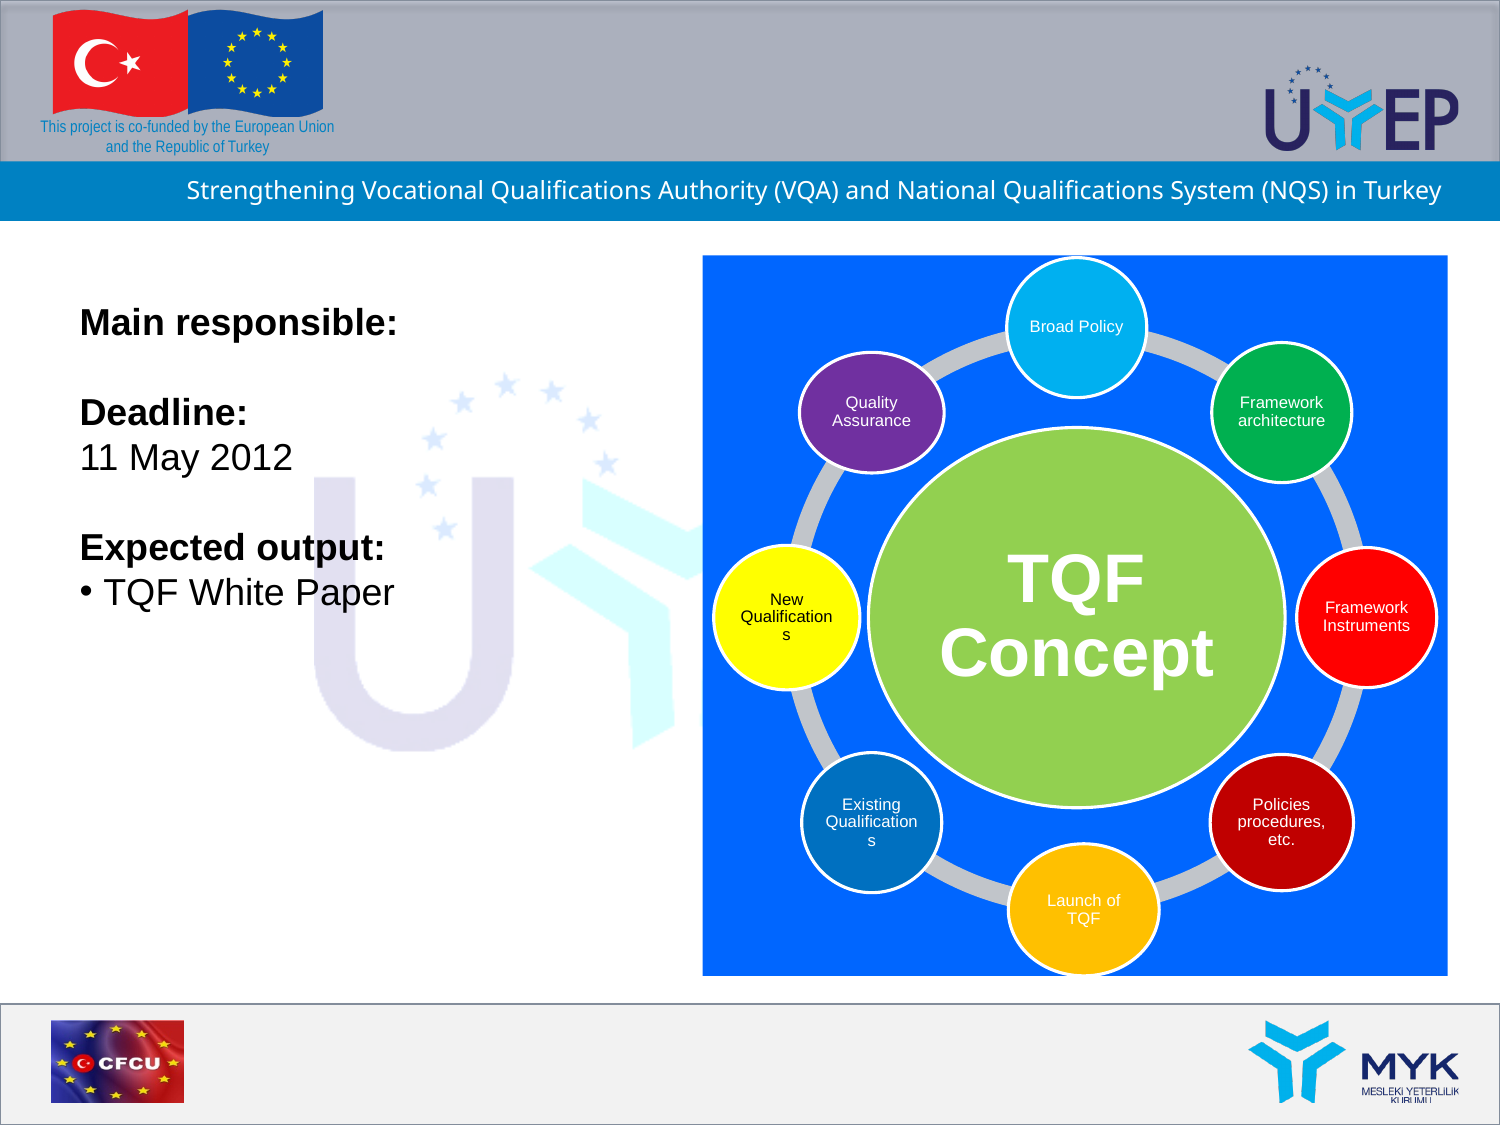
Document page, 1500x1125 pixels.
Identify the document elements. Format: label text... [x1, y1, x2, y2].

text_box Main responsible: Deadline: 11 May 2012 Expected output: TQF White Paper [64, 290, 597, 621]
picture [49, 120, 53, 132]
picture [51, 1020, 184, 1103]
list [702, 254, 1449, 977]
picture [280, 123, 286, 130]
